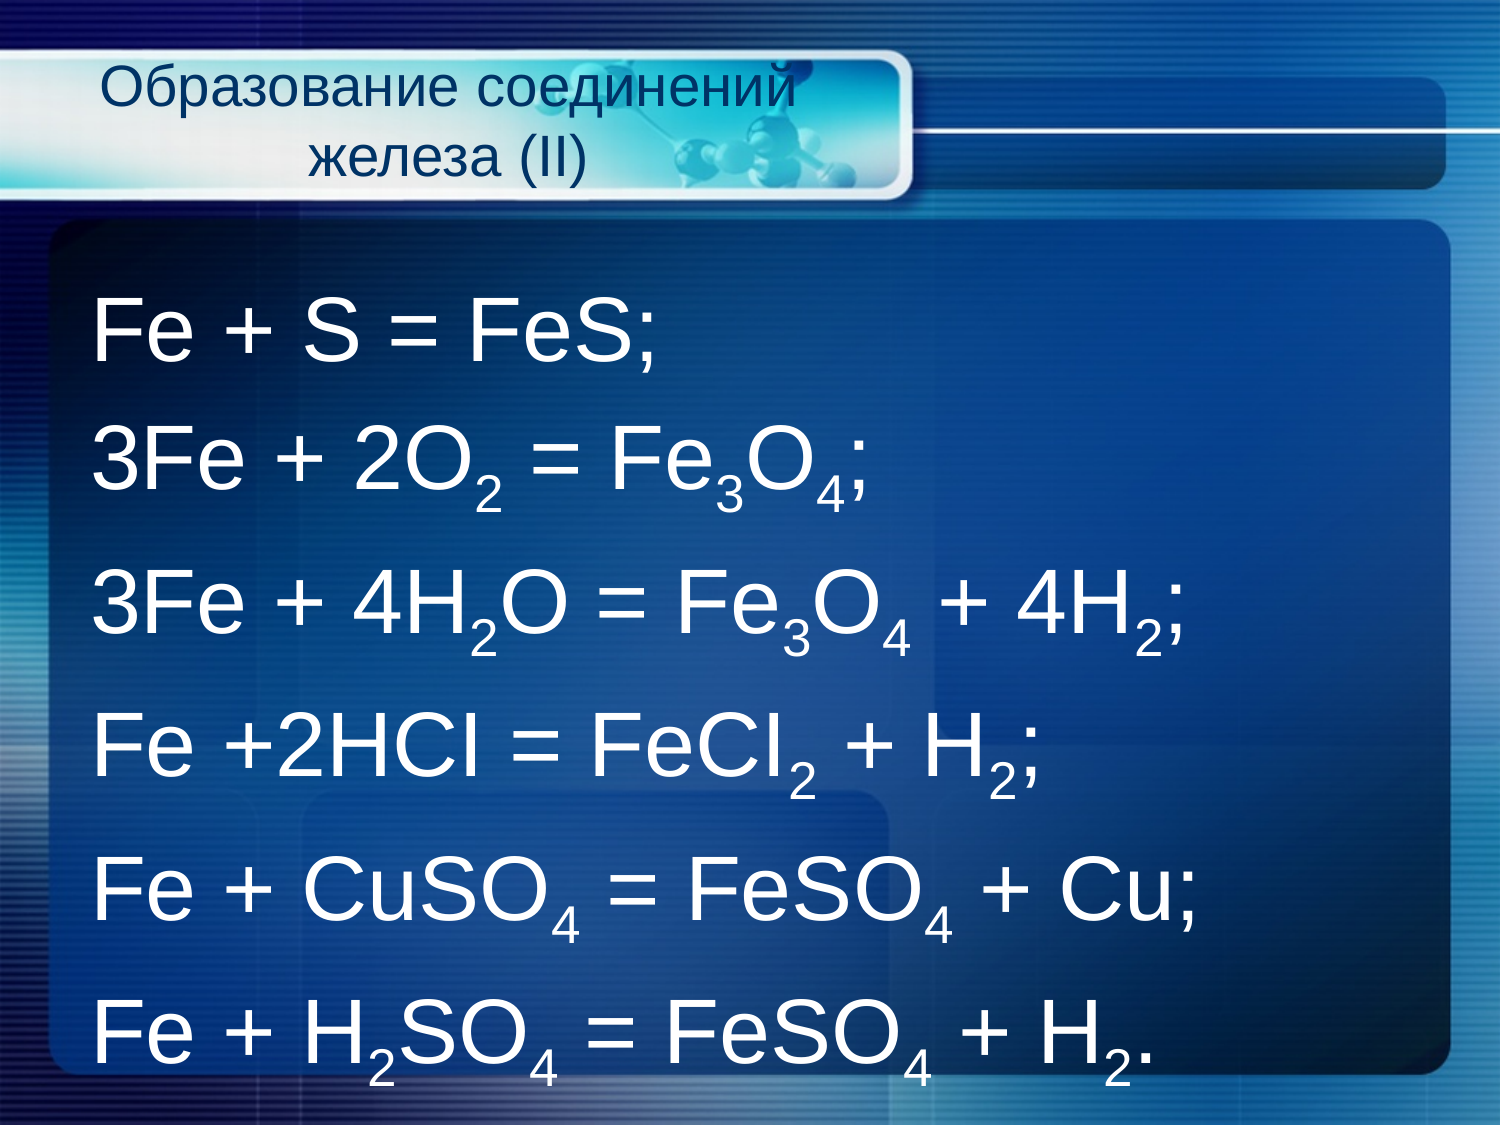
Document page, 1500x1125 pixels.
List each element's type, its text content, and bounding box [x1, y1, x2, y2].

title Образование соединений железа (II) [29, 54, 869, 183]
list Fe + S = FeS; 3Fe + 2O2 = Fe3O4; 3Fe + 4H2O = Fe3O4 + 4H2; Fe +2HCI = FeCI2 + H2; Fe + CuSO4 = FeSO4 + Cu; Fe + H2SO4 = FeSO4 + H2. [74, 262, 1426, 1071]
picture [0, 0, 1500, 1125]
